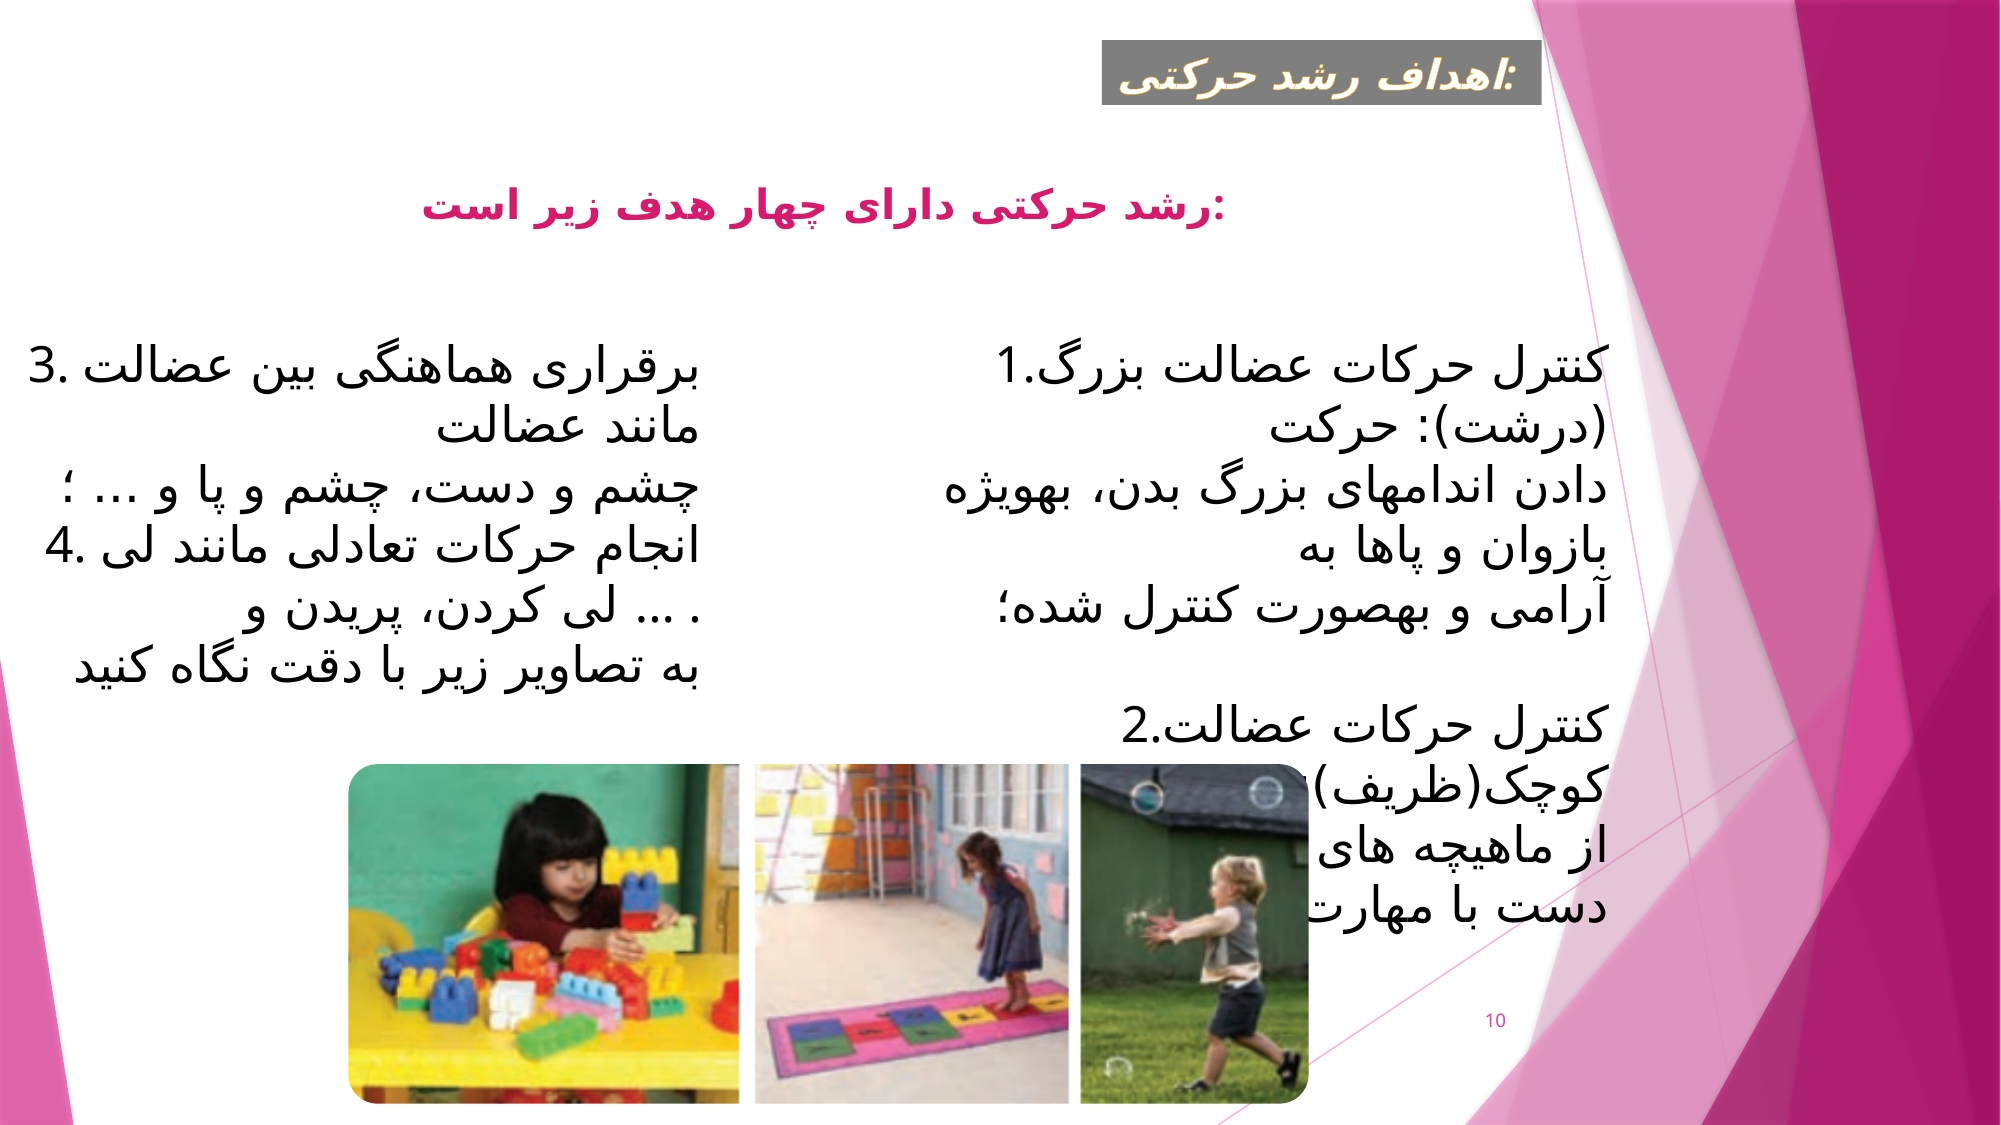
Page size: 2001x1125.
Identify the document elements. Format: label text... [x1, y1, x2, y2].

slide_number 10 [1409, 991, 1522, 1051]
text_box 1 . [143, 1121, 1377, 1125]
text_box رشد حرکتی دارای چهار هدف زیر است: [406, 170, 1251, 236]
picture [347, 763, 1310, 1105]
text_box 1.کنترل حرکات عضالت بزرگ (درشت): حرکت دادن اندامهای بزرگ بدن، بهویژه بازوان و پاها به آرامی و بهصورت کنترل شده؛ 2.کنترل حرکات عضالت کوچک(ظریف): استفاده از ماهیچه های کوچک دست و مچ دست با مهارت؛ [828, 324, 1625, 940]
text_box 3. برقراری هماهنگی بین عضالت مانند عضالت چشم و دست، چشم و پا و ... ؛ 4. انجام حرکات تعادلی مانند لی لی کردن، پریدن و ... . به تصاویر زیر با دقت نگاه کنید [0, 324, 717, 700]
text_box اهداف رشد حرکتی: [1101, 40, 1542, 105]
